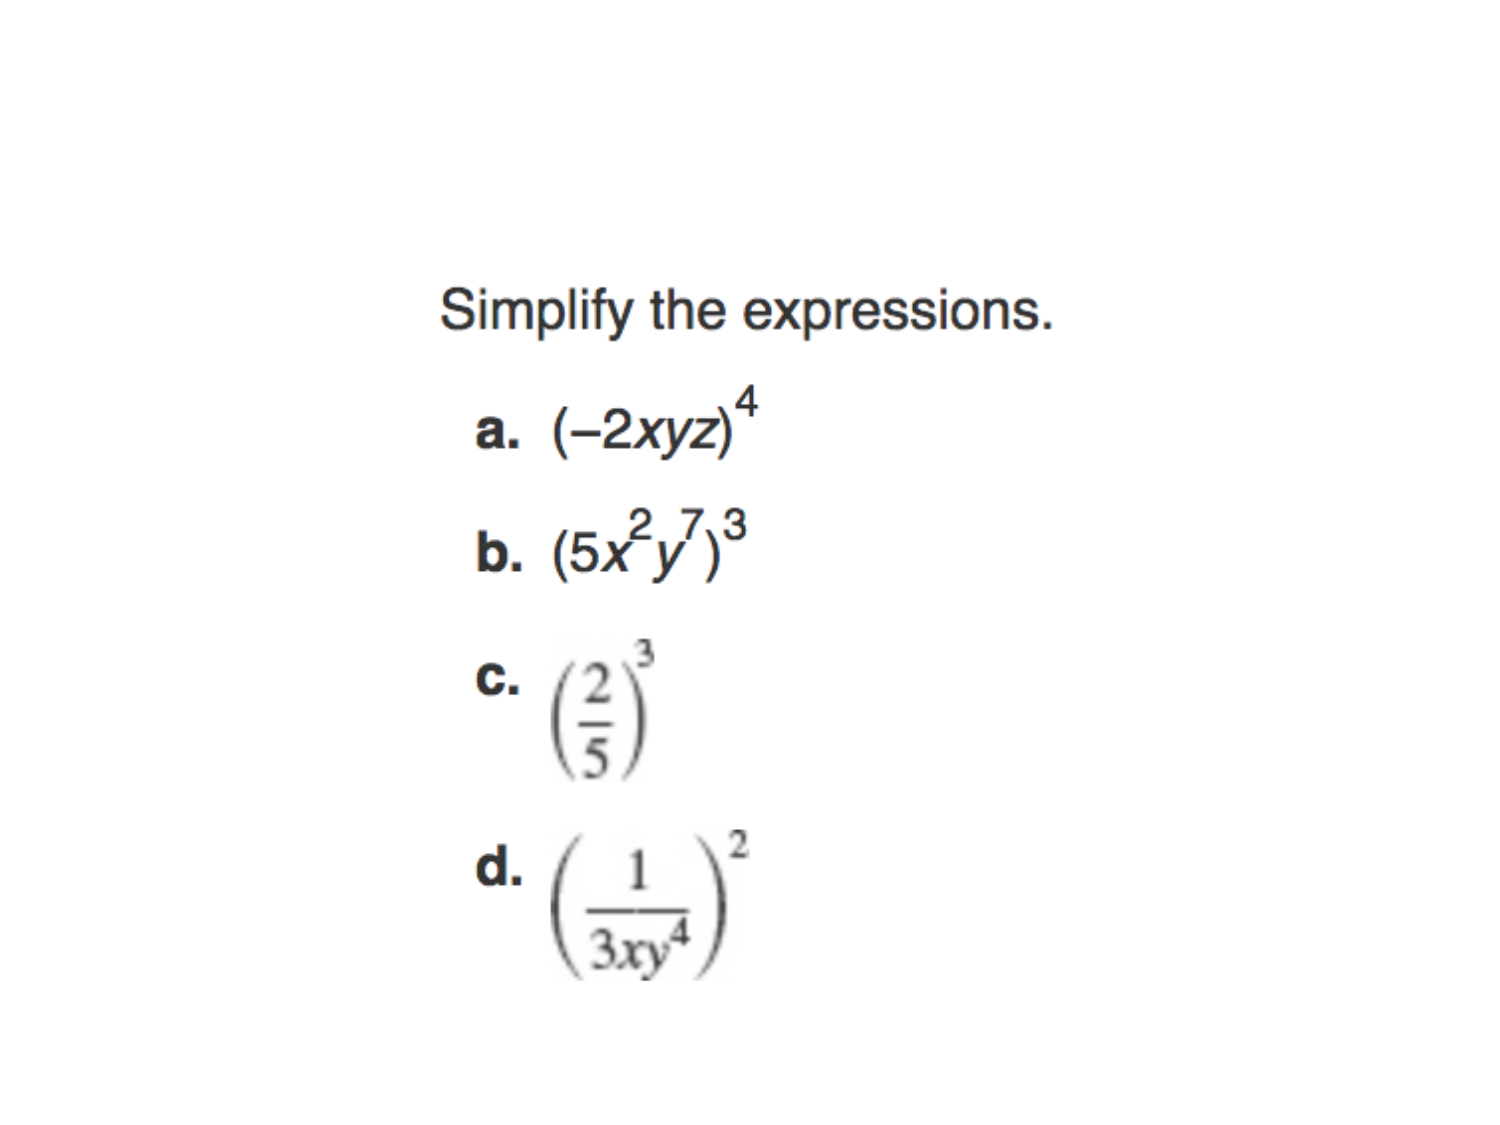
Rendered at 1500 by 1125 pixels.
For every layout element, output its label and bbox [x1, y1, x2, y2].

list [74, 262, 1426, 1006]
